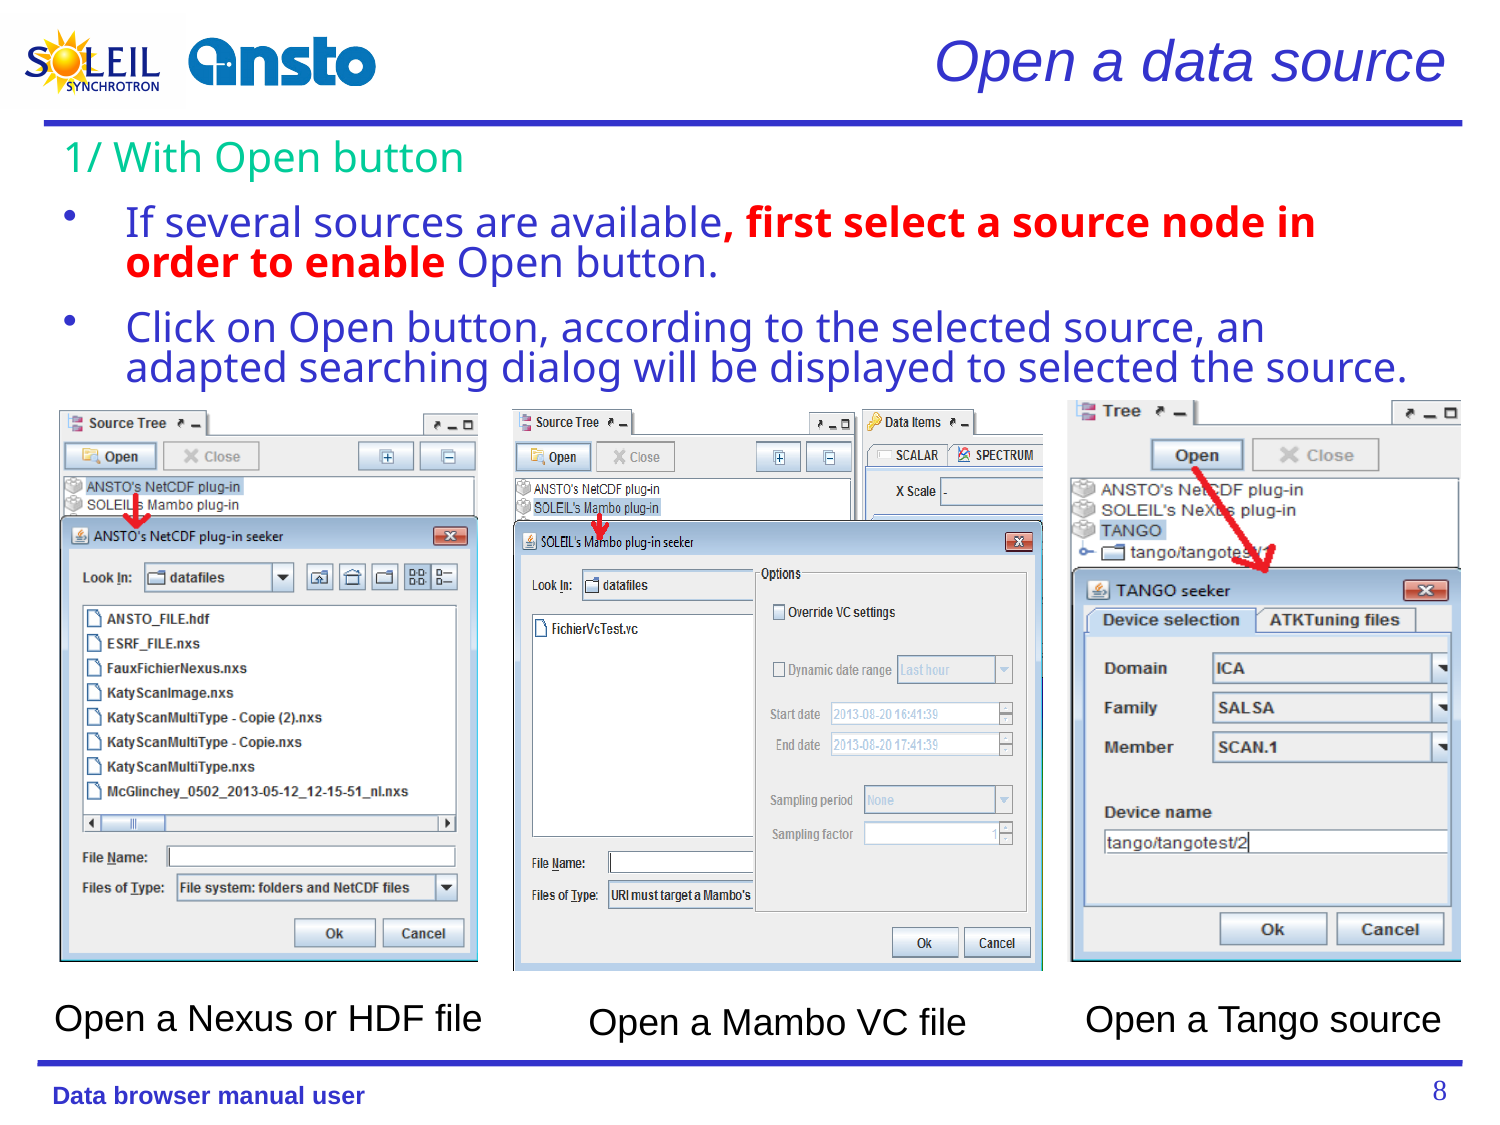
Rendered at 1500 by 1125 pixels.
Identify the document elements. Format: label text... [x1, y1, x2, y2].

text_box Open a Tango source [1053, 987, 1474, 1048]
picture [59, 409, 478, 962]
text_box Open a Nexus or HDF file [31, 986, 506, 1047]
picture [512, 409, 1044, 972]
list 1/ With Open button If several sources are available, first select a source node in order to enable Open button. Click on Open button, according to the selected source, an adapted searching dialog will be displayed to selected the source. [47, 133, 1446, 410]
text_box Open a Mambo VC file [540, 990, 1015, 1051]
picture [186, 36, 237, 86]
picture [1066, 399, 1461, 962]
slide_number 8 [1119, 1063, 1463, 1118]
title Open a data source [237, 10, 1463, 106]
